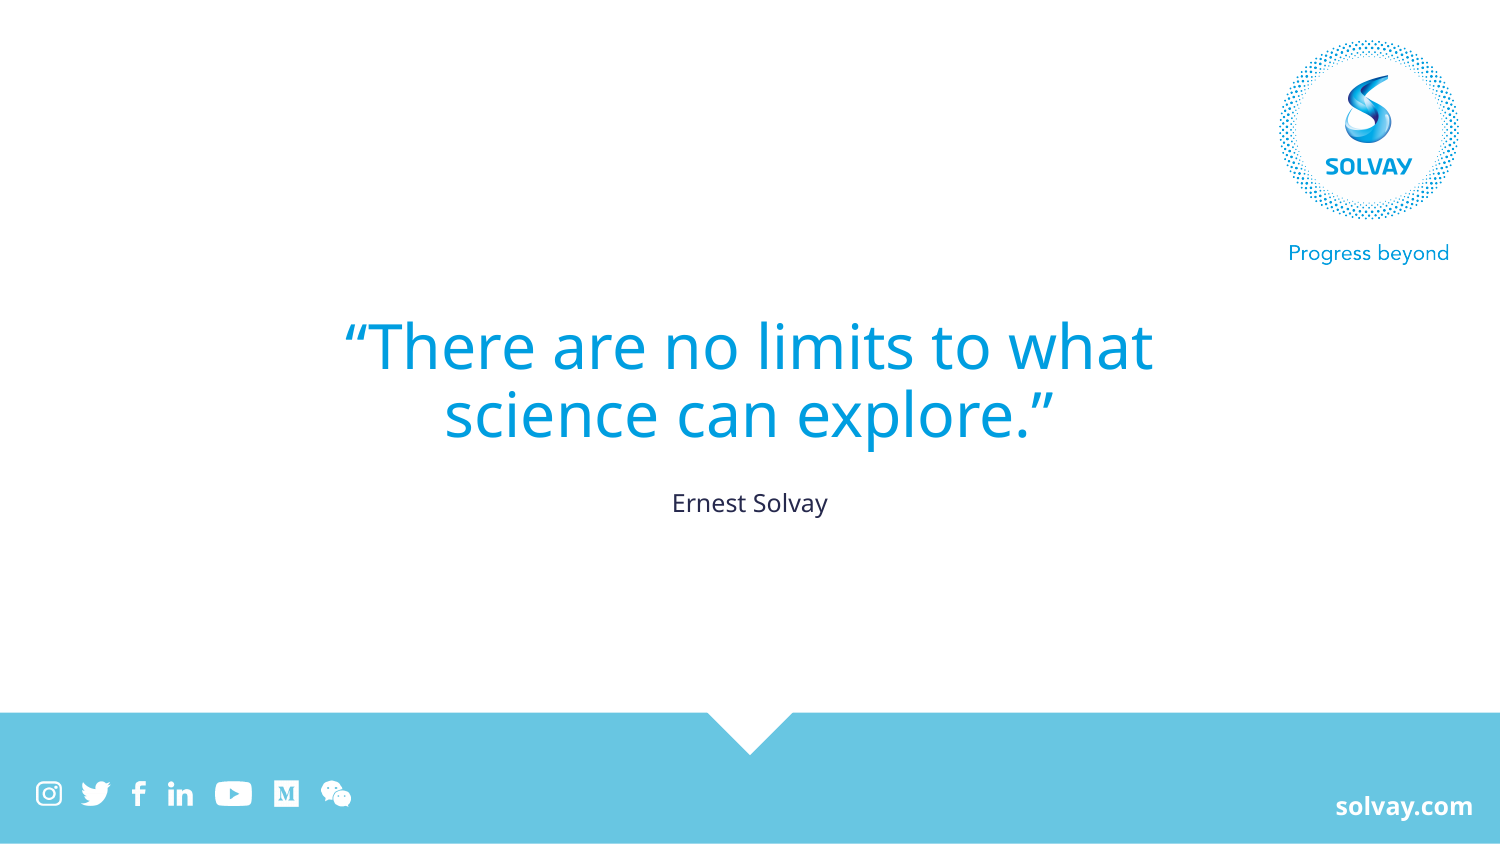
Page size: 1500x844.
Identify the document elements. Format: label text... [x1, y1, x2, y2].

title Ernest Solvay [595, 491, 905, 578]
picture [321, 780, 351, 807]
picture [81, 781, 111, 806]
picture [274, 780, 299, 807]
picture [215, 781, 252, 806]
picture [1279, 40, 1459, 265]
title “There are no limits to what science can explore.” [326, 316, 1174, 458]
picture [132, 781, 146, 806]
picture [36, 781, 62, 806]
picture [168, 781, 193, 806]
